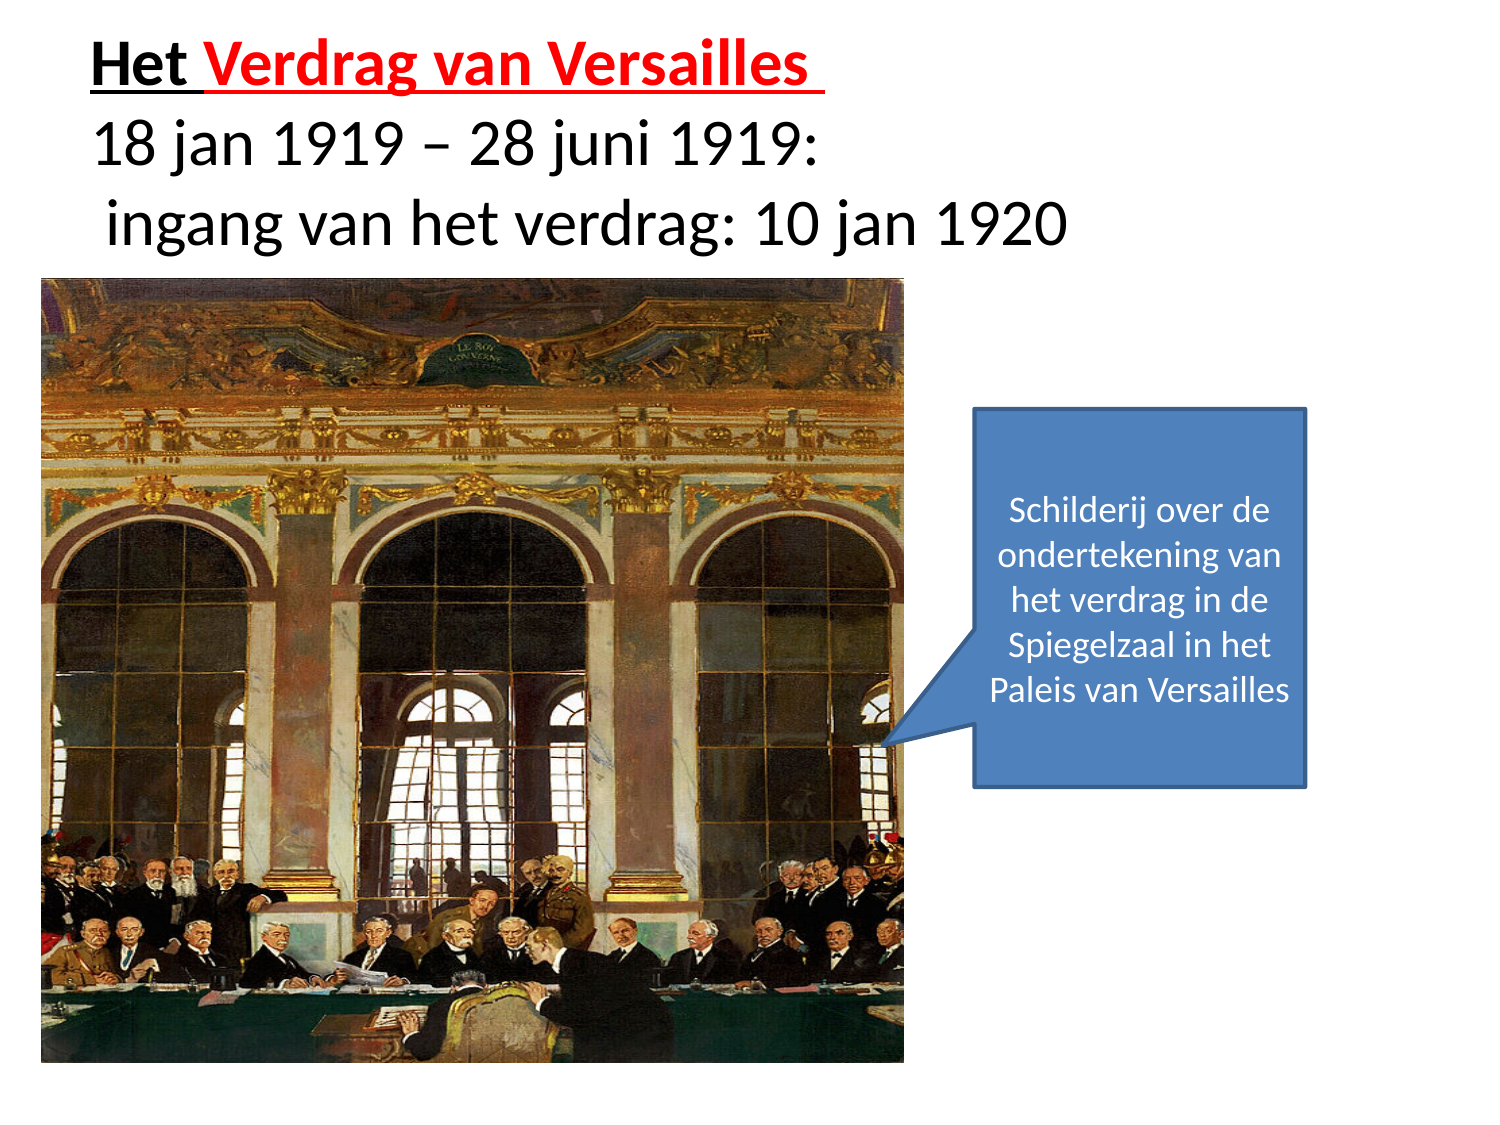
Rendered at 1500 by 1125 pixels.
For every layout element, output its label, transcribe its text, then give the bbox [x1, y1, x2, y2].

title Het Verdrag van Versailles 18 jan 1919 – 28 juni 1919: ingang van het verdrag: 10 jan 1920 [75, 45, 1425, 233]
picture [40, 278, 904, 1064]
text_box Schilderij over de ondertekening van het verdrag in de Spiegelzaal in het Paleis van Versailles [908, 406, 1308, 790]
